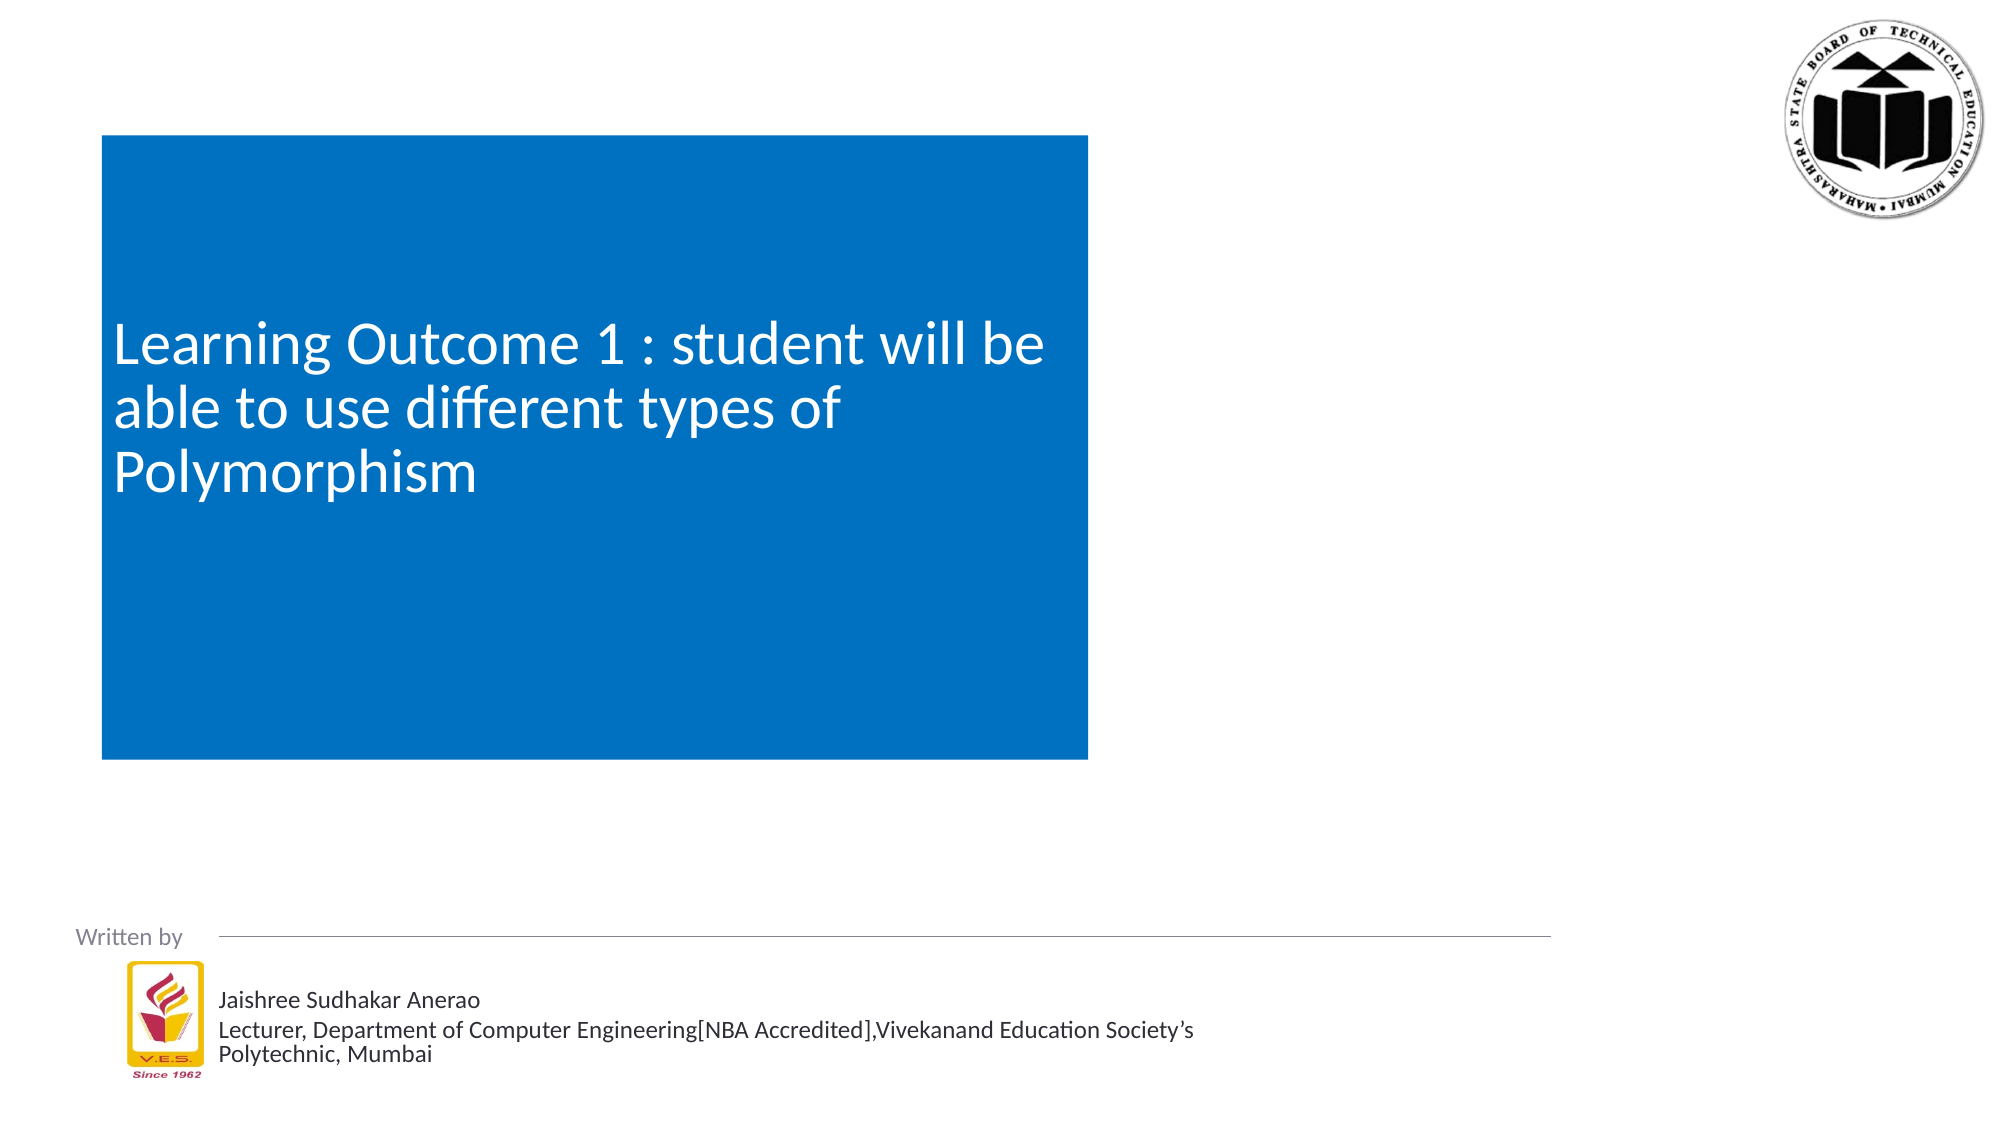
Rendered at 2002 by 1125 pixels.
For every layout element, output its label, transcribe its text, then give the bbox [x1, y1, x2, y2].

title Learning Outcome 1 : student will be able to use different types of Polymorphism [114, 313, 1074, 517]
picture [1764, 0, 2001, 237]
picture [126, 961, 204, 1079]
list Jaishree Sudhakar Anerao [218, 987, 726, 1017]
list Lecturer, Department of Computer Engineering[NBA Accredited],Vivekanand Education Society’s Polytechnic, Mumbai [218, 1019, 1226, 1050]
